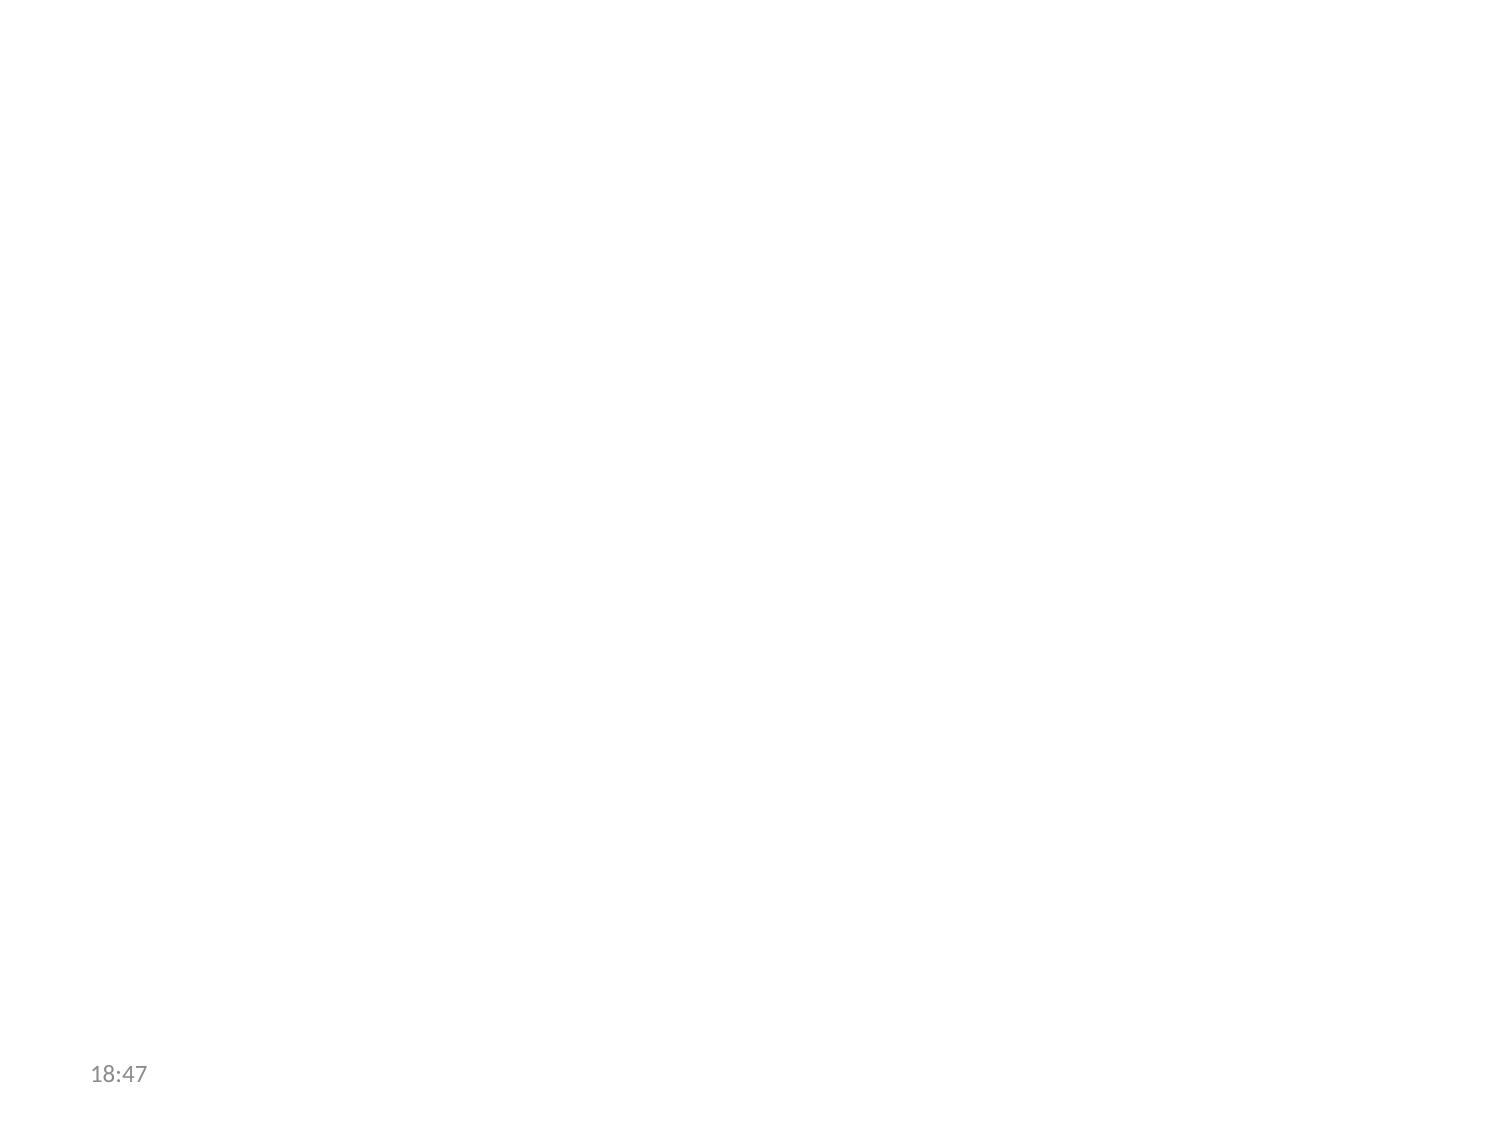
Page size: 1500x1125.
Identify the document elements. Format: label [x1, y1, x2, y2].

slide_number [75, 1042, 425, 1103]
